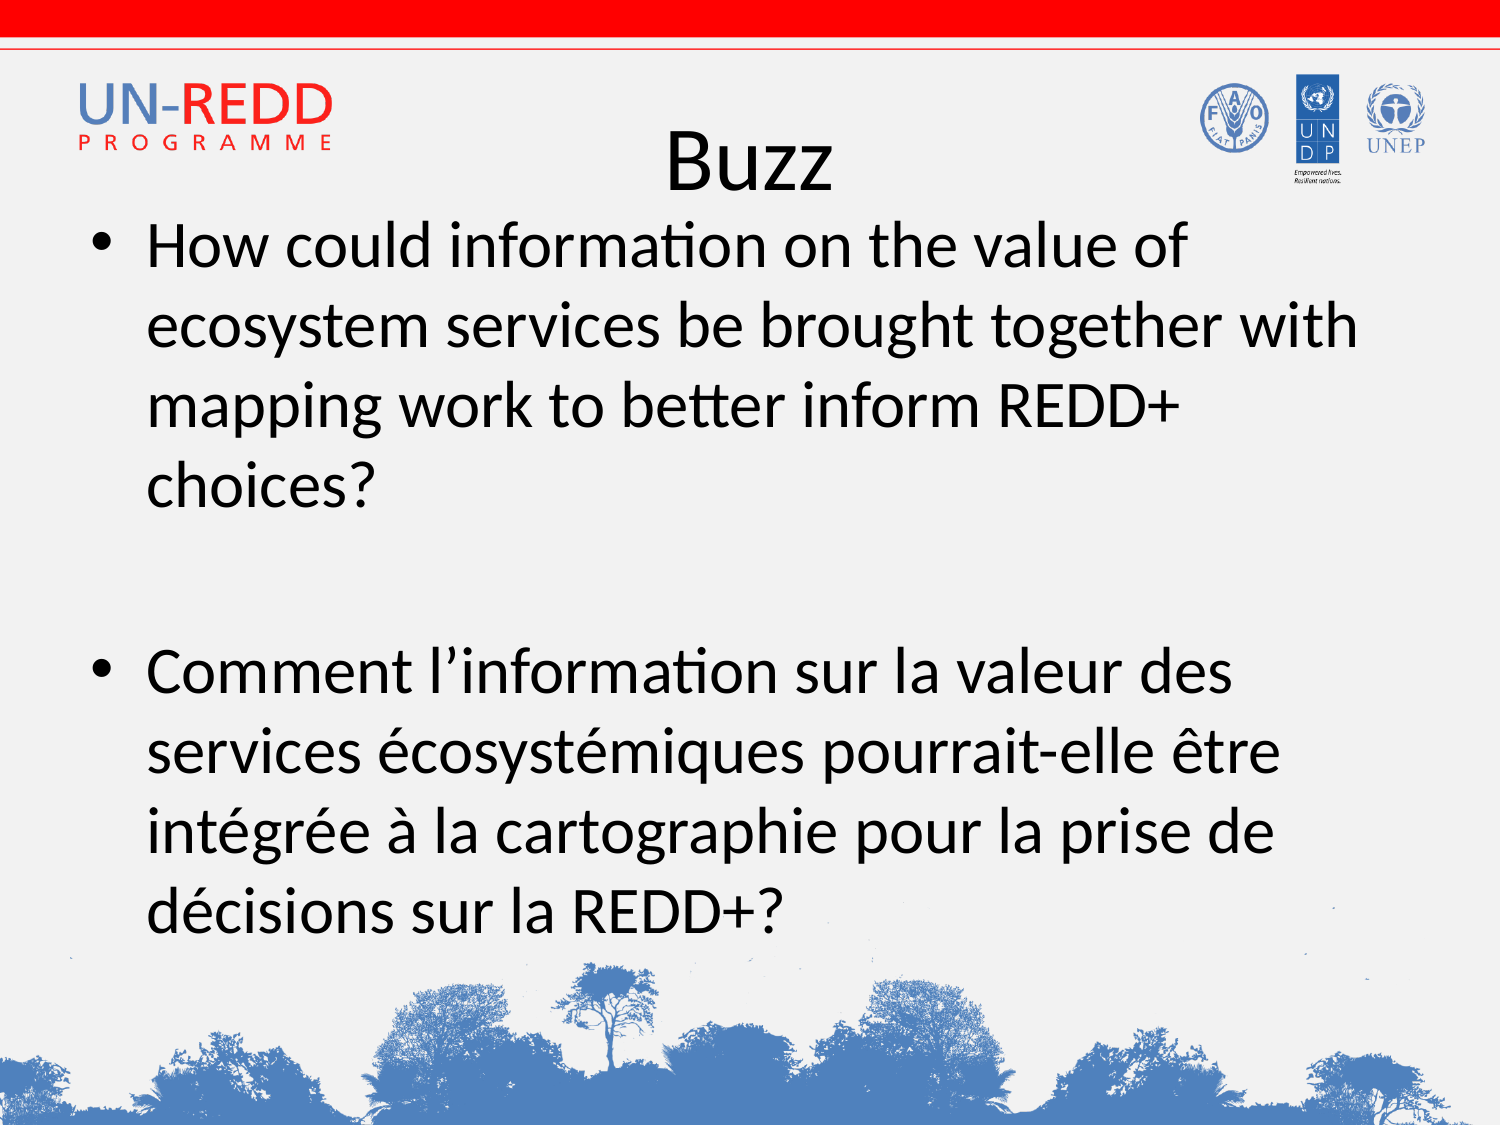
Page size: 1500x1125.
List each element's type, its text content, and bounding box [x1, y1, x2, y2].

picture [0, 821, 1500, 1125]
list How could information on the value of ecosystem services be brought together with mapping work to better inform REDD+ choices? Comment l’information sur la valeur des services écosystémiques pourrait-elle être intégrée à la cartographie pour la prise de décisions sur la REDD+? [75, 192, 1425, 936]
title Buzz [75, 75, 1425, 192]
picture [74, 74, 345, 155]
